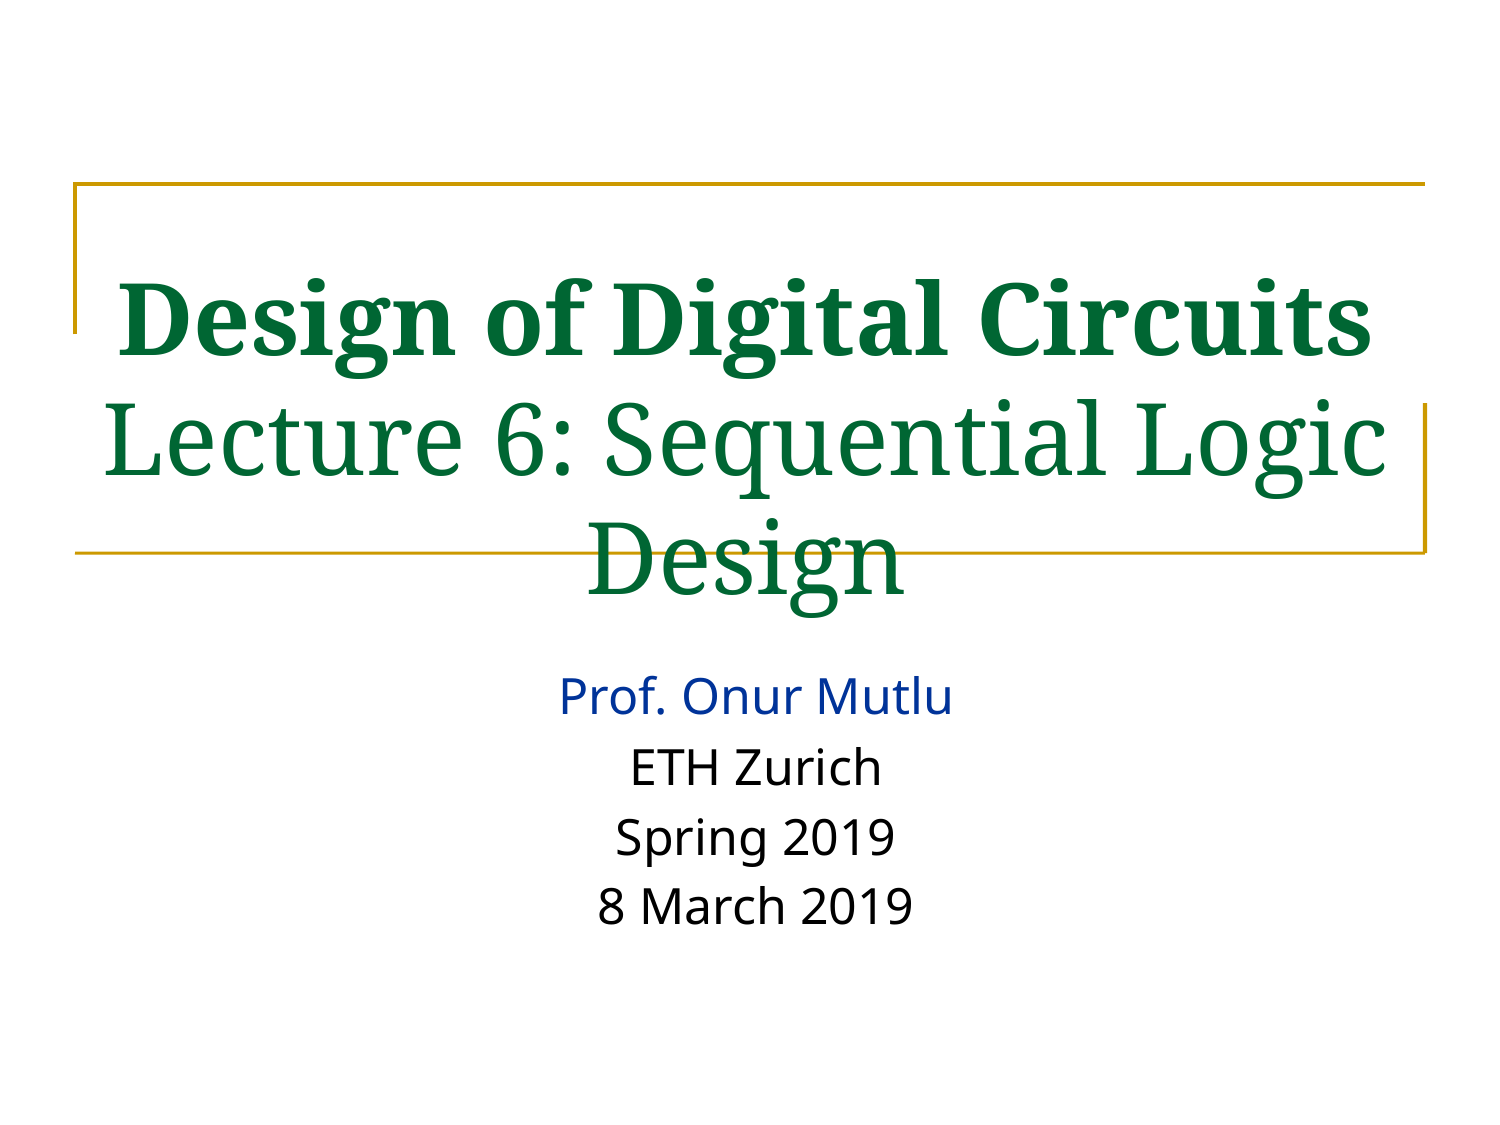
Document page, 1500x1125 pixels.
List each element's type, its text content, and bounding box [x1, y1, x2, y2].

subtitle Prof. Onur Mutlu ETH Zurich Spring 2019 8 March 2019 [112, 587, 1400, 1064]
title Design of Digital Circuits Lecture 6: Sequential Logic Design [54, 127, 1438, 411]
